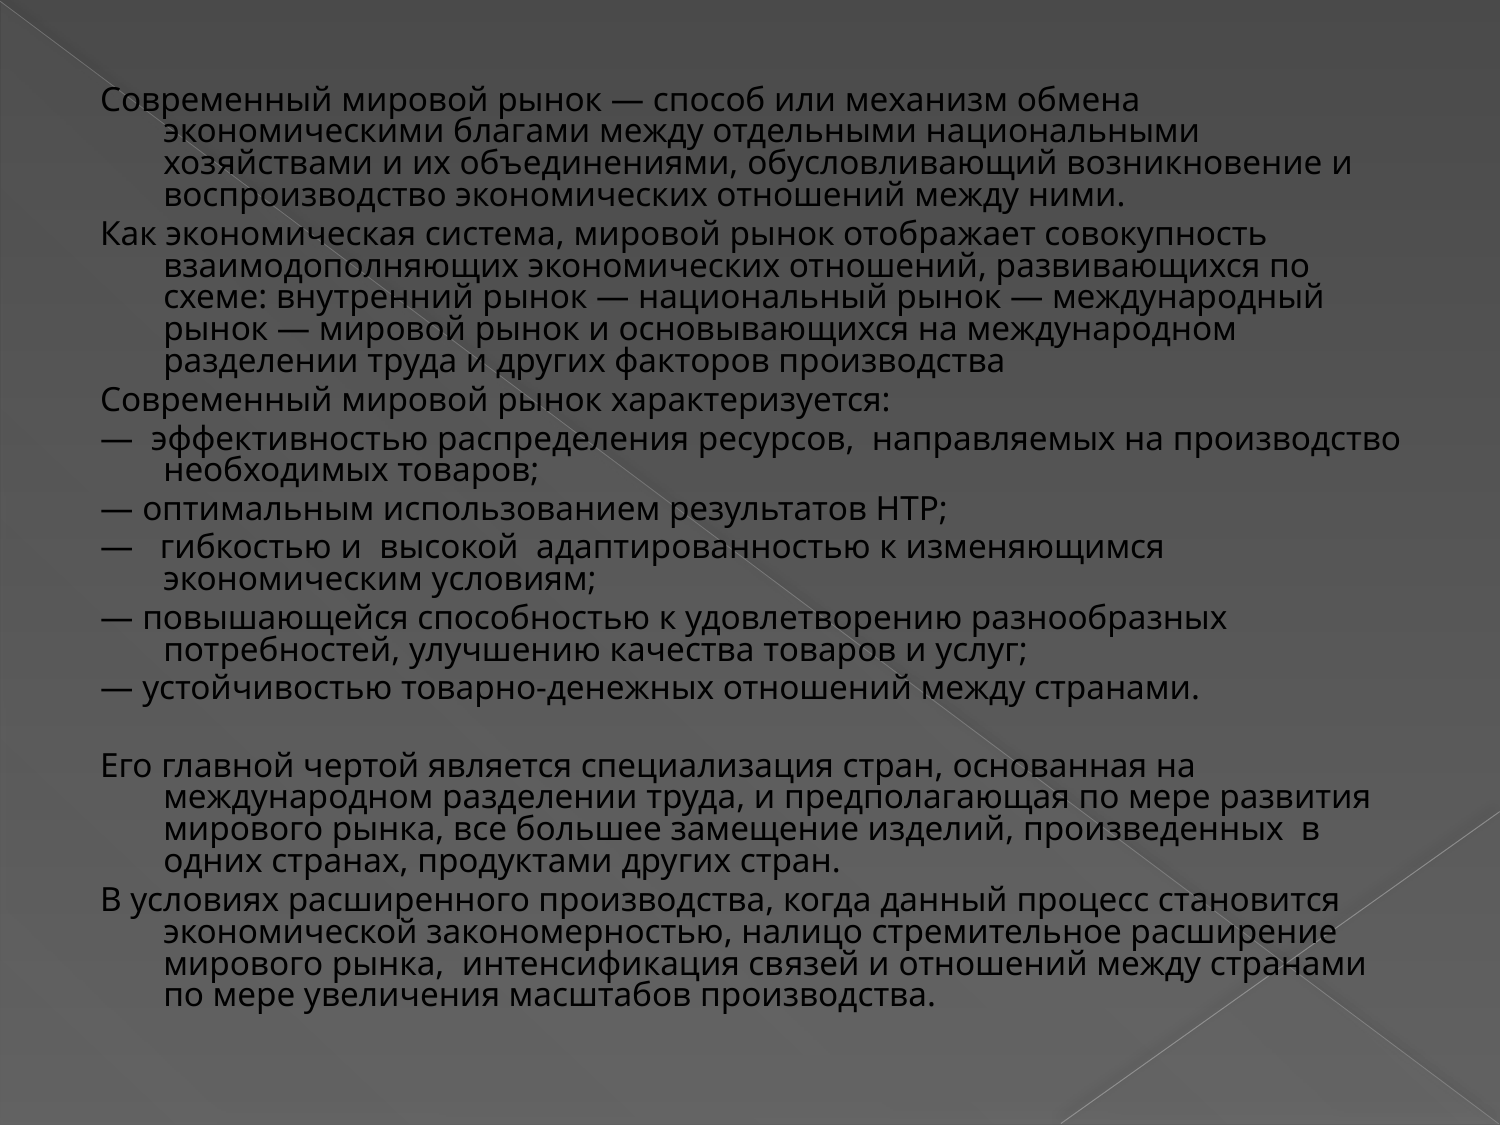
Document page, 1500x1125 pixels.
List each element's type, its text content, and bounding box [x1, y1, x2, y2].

list Современный мировой рынок — способ или механизм обмена экономическими благами между отдельными национальными хозяйствами и их объединениями, обусловливающий возникновение и воспроизводство экономических отношений между ними. Как экономическая система, мировой рынок отображает совокупность взаимодополняющих экономических отношений, развивающихся по схеме: внутренний рынок — национальный рынок — международный рынок — мировой рынок и основывающихся на международном разделении труда и других факторов производства Современный мировой рынок характеризуется: — эффективностью распределения ресурсов, направляемых на производство необходимых товаров; — оптимальным использованием результатов НТР; — гибкостью и высокой адаптированностью к изменяющимся экономическим условиям; — повышающейся способностью к удовлетворению разнообразных потребностей, улучшению качества товаров и услуг; — устойчивостью товарно-денежных отношений между странами. Его главной чертой является специализация стран, основанная на международном разделении труда, и предполагающая по мере развития мирового рынка, все большее замещение изделий, произведенных в одних странах, продуктами других стран. В условиях расширенного производства, когда данный процесс становится экономической закономерностью, налицо стремительное расширение мирового рынка, интенсификация связей и отношений между странами по мере увеличения масштабов производства. [75, 78, 1425, 1071]
